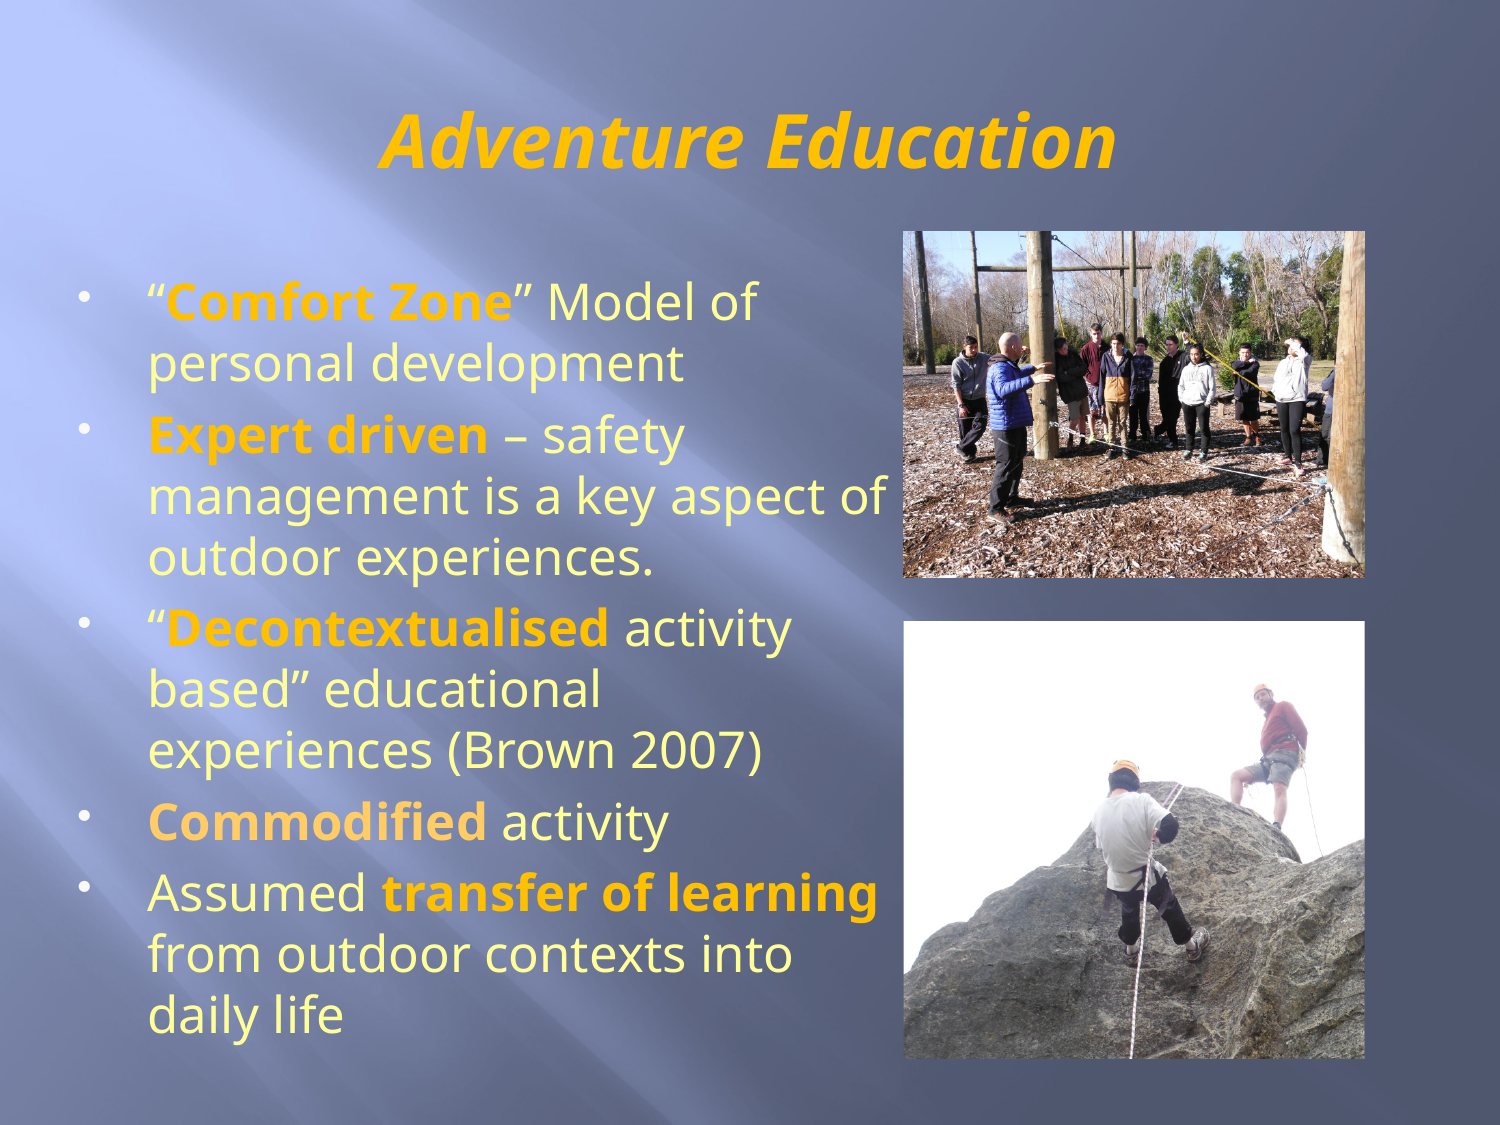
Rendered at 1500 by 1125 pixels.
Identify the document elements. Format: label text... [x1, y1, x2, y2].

list “Comfort Zone” Model of personal development Expert driven – safety management is a key aspect of outdoor experiences. “Decontextualised activity based” educational experiences (Brown 2007) Commodified activity Assumed transfer of learning from outdoor contexts into daily life [41, 262, 904, 1059]
picture [903, 621, 1365, 1059]
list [903, 231, 1365, 578]
title Adventure Education [75, 45, 1425, 233]
